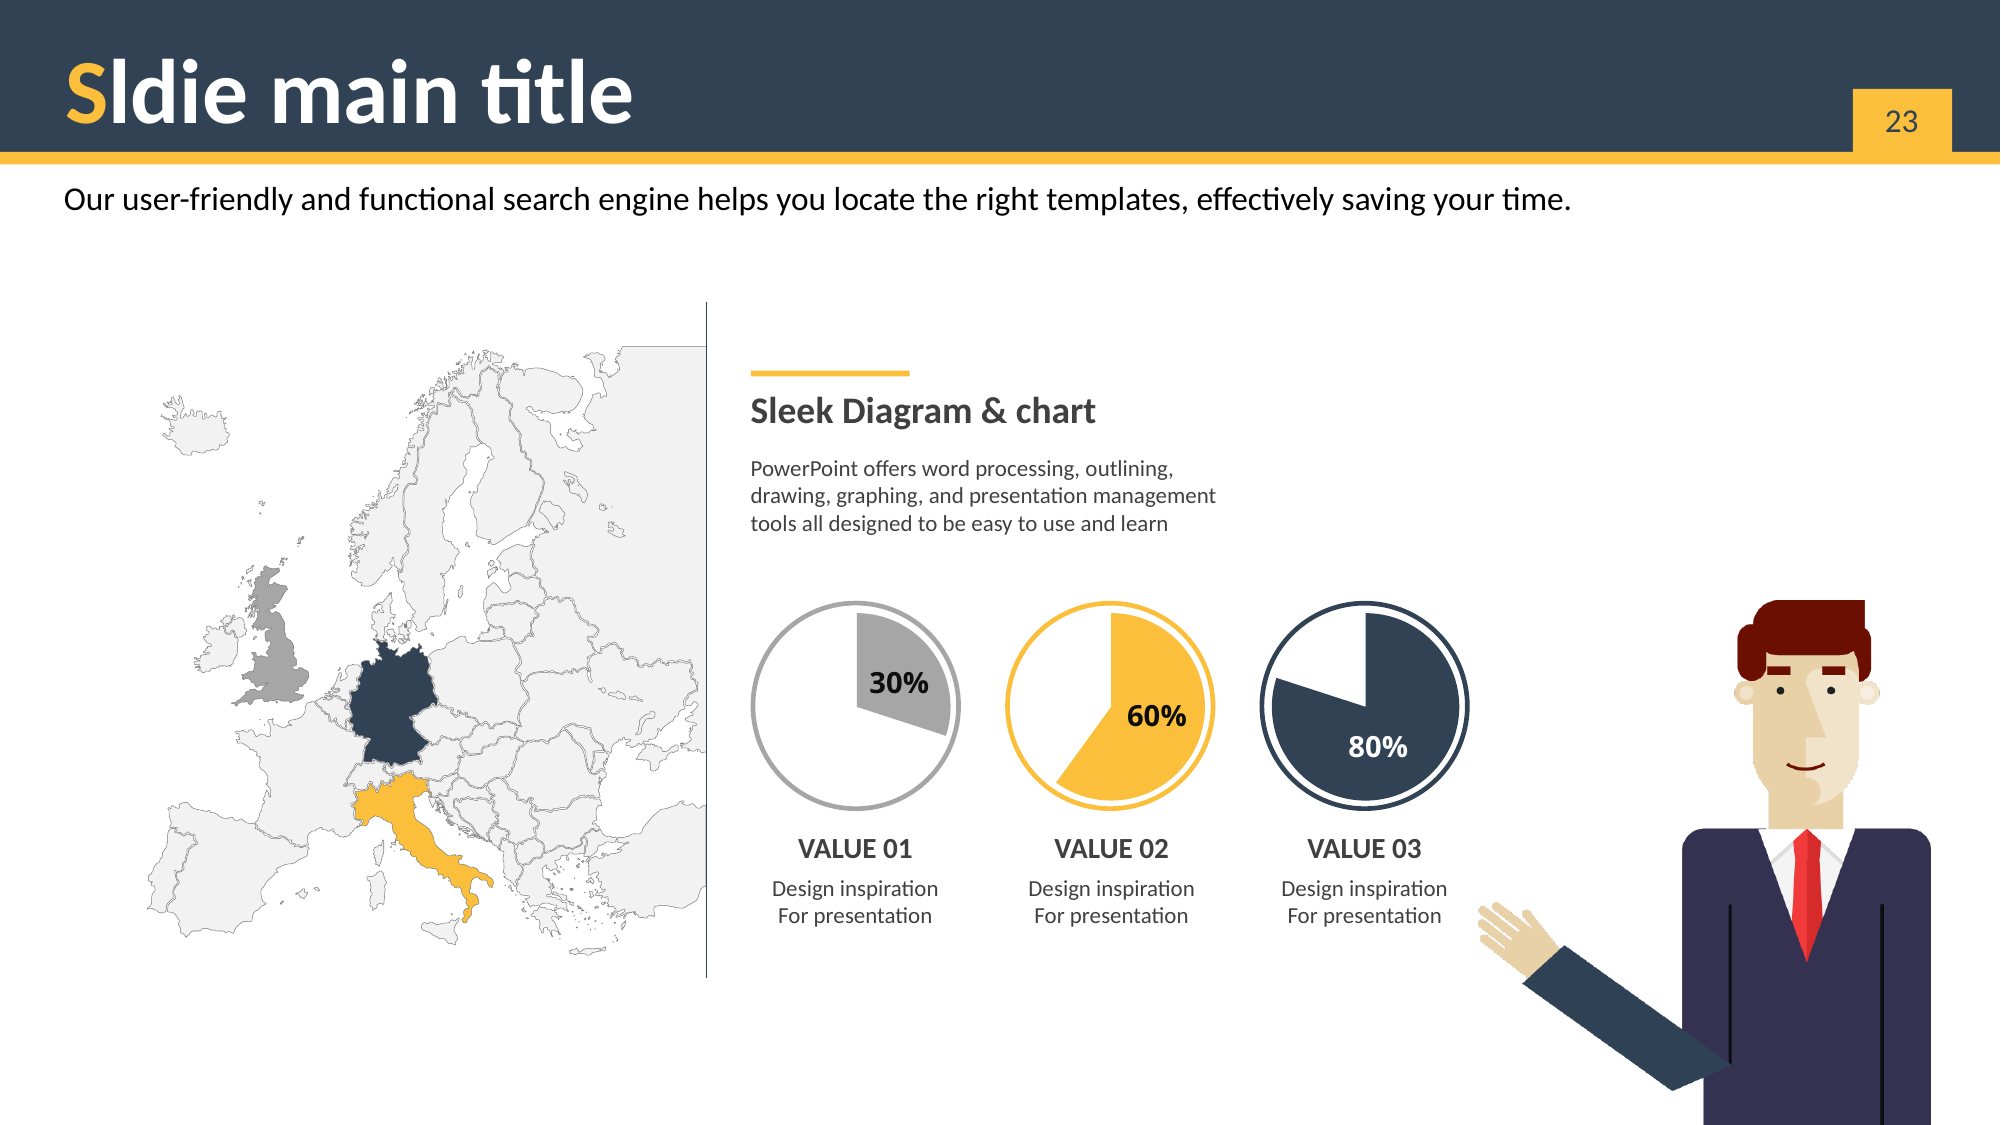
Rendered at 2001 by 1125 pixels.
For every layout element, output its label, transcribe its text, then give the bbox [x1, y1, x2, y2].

text_box [824, 602, 888, 607]
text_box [732, 825, 978, 937]
list Sldie main title [50, 37, 1878, 134]
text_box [735, 370, 1263, 545]
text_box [1242, 825, 1470, 937]
text_box [1260, 680, 1264, 732]
text_box [956, 678, 960, 734]
text_box Our user-friendly and functional search engine helps you locate the right templates, effectively saving your time. [49, 168, 1933, 225]
chart [756, 607, 956, 805]
text_box [1333, 602, 1396, 607]
text_box [1006, 679, 1010, 733]
text_box [824, 805, 887, 810]
text_box [751, 677, 756, 735]
chart [1010, 607, 1210, 805]
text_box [989, 825, 1234, 937]
text_box [1079, 602, 1142, 607]
text_box [1333, 805, 1396, 810]
picture [1470, 595, 1931, 1125]
slide_number 23 [1843, 88, 1961, 149]
text_box [1465, 679, 1469, 733]
chart [1264, 607, 1465, 805]
text_box [1079, 805, 1142, 810]
text_box [1210, 677, 1215, 735]
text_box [146, 346, 705, 956]
